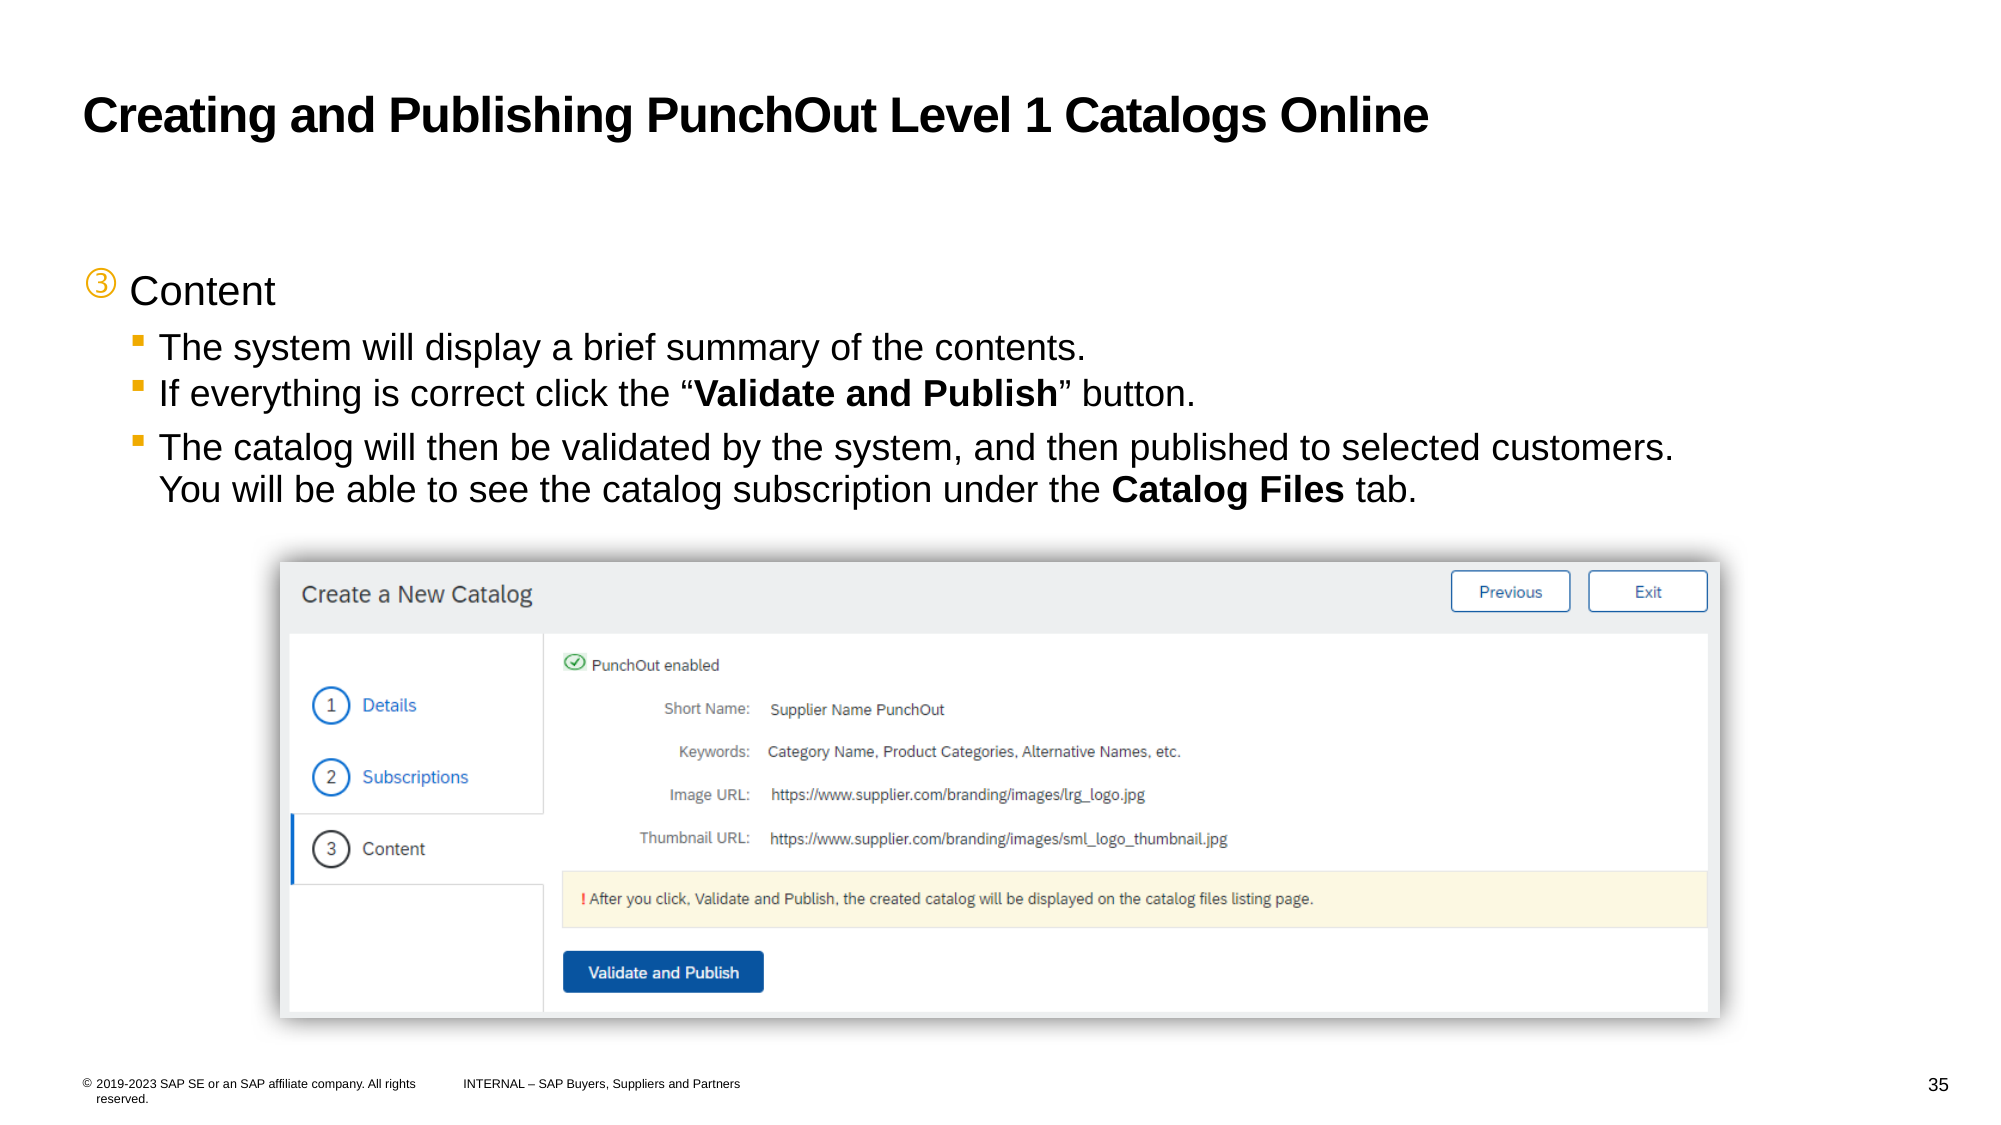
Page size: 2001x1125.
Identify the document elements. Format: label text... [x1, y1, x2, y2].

picture [280, 562, 1720, 1018]
list Content The system will display a brief summary of the contents. If everything is correct click the “Validate and Publish” button. The catalog will then be validated by the system, and then published to selected customers. You will be able to see the catalog subscription under the Catalog Files tab. [82, 265, 1918, 1040]
title Creating and Publishing PunchOut Level 1 Catalogs Online [82, 82, 1918, 144]
